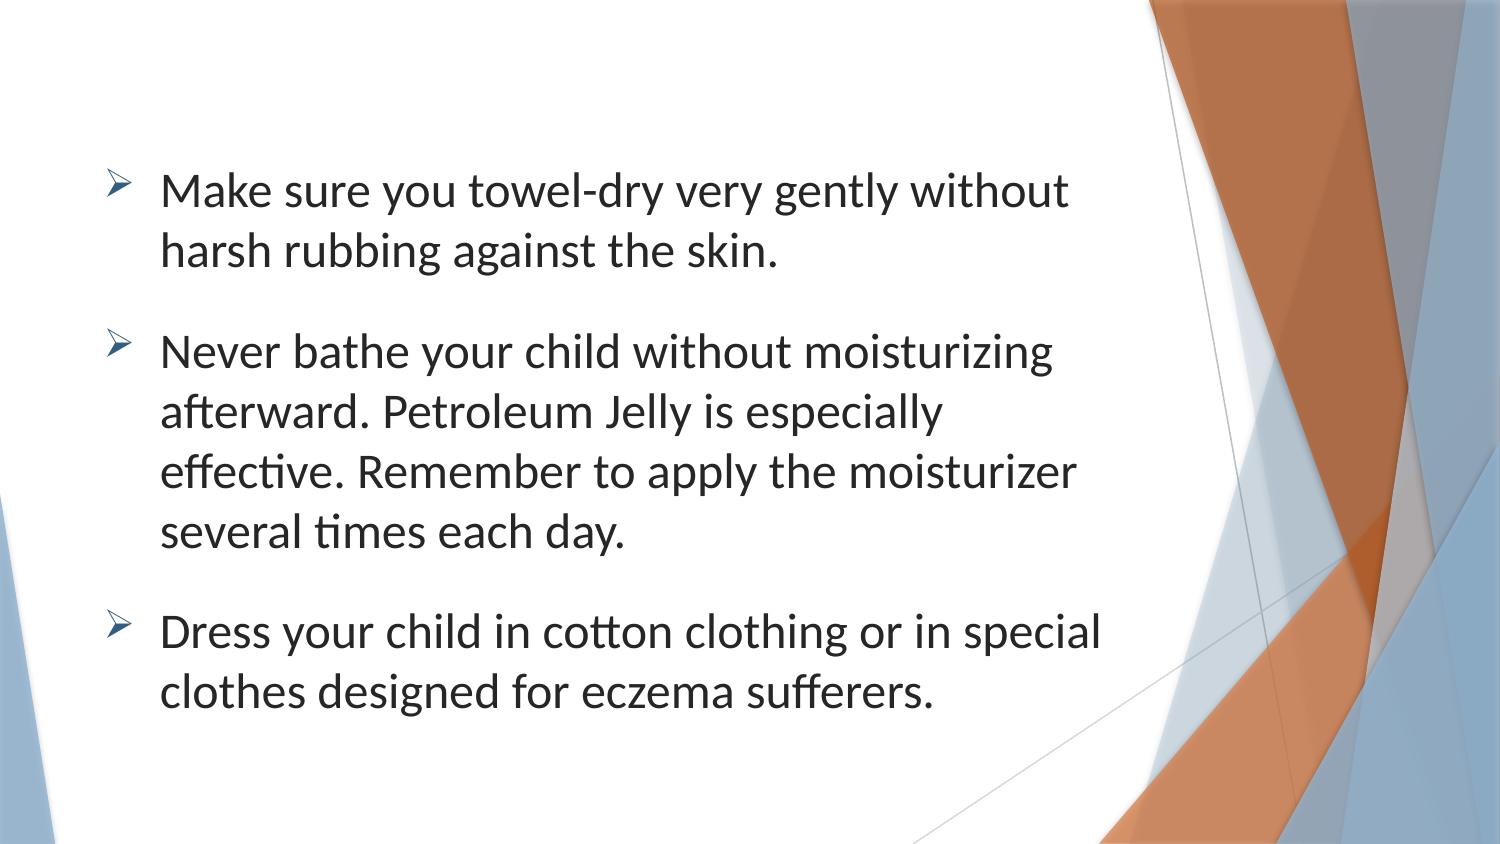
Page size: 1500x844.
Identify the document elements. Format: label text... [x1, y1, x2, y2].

list Make sure you towel-dry very gently without harsh rubbing against the skin. Never bathe your child without moisturizing afterward. Petroleum Jelly is especially effective. Remember to apply the moisturizer several times each day. Dress your child in cotton clothing or in special clothes designed for eczema sufferers. [88, 150, 1147, 706]
